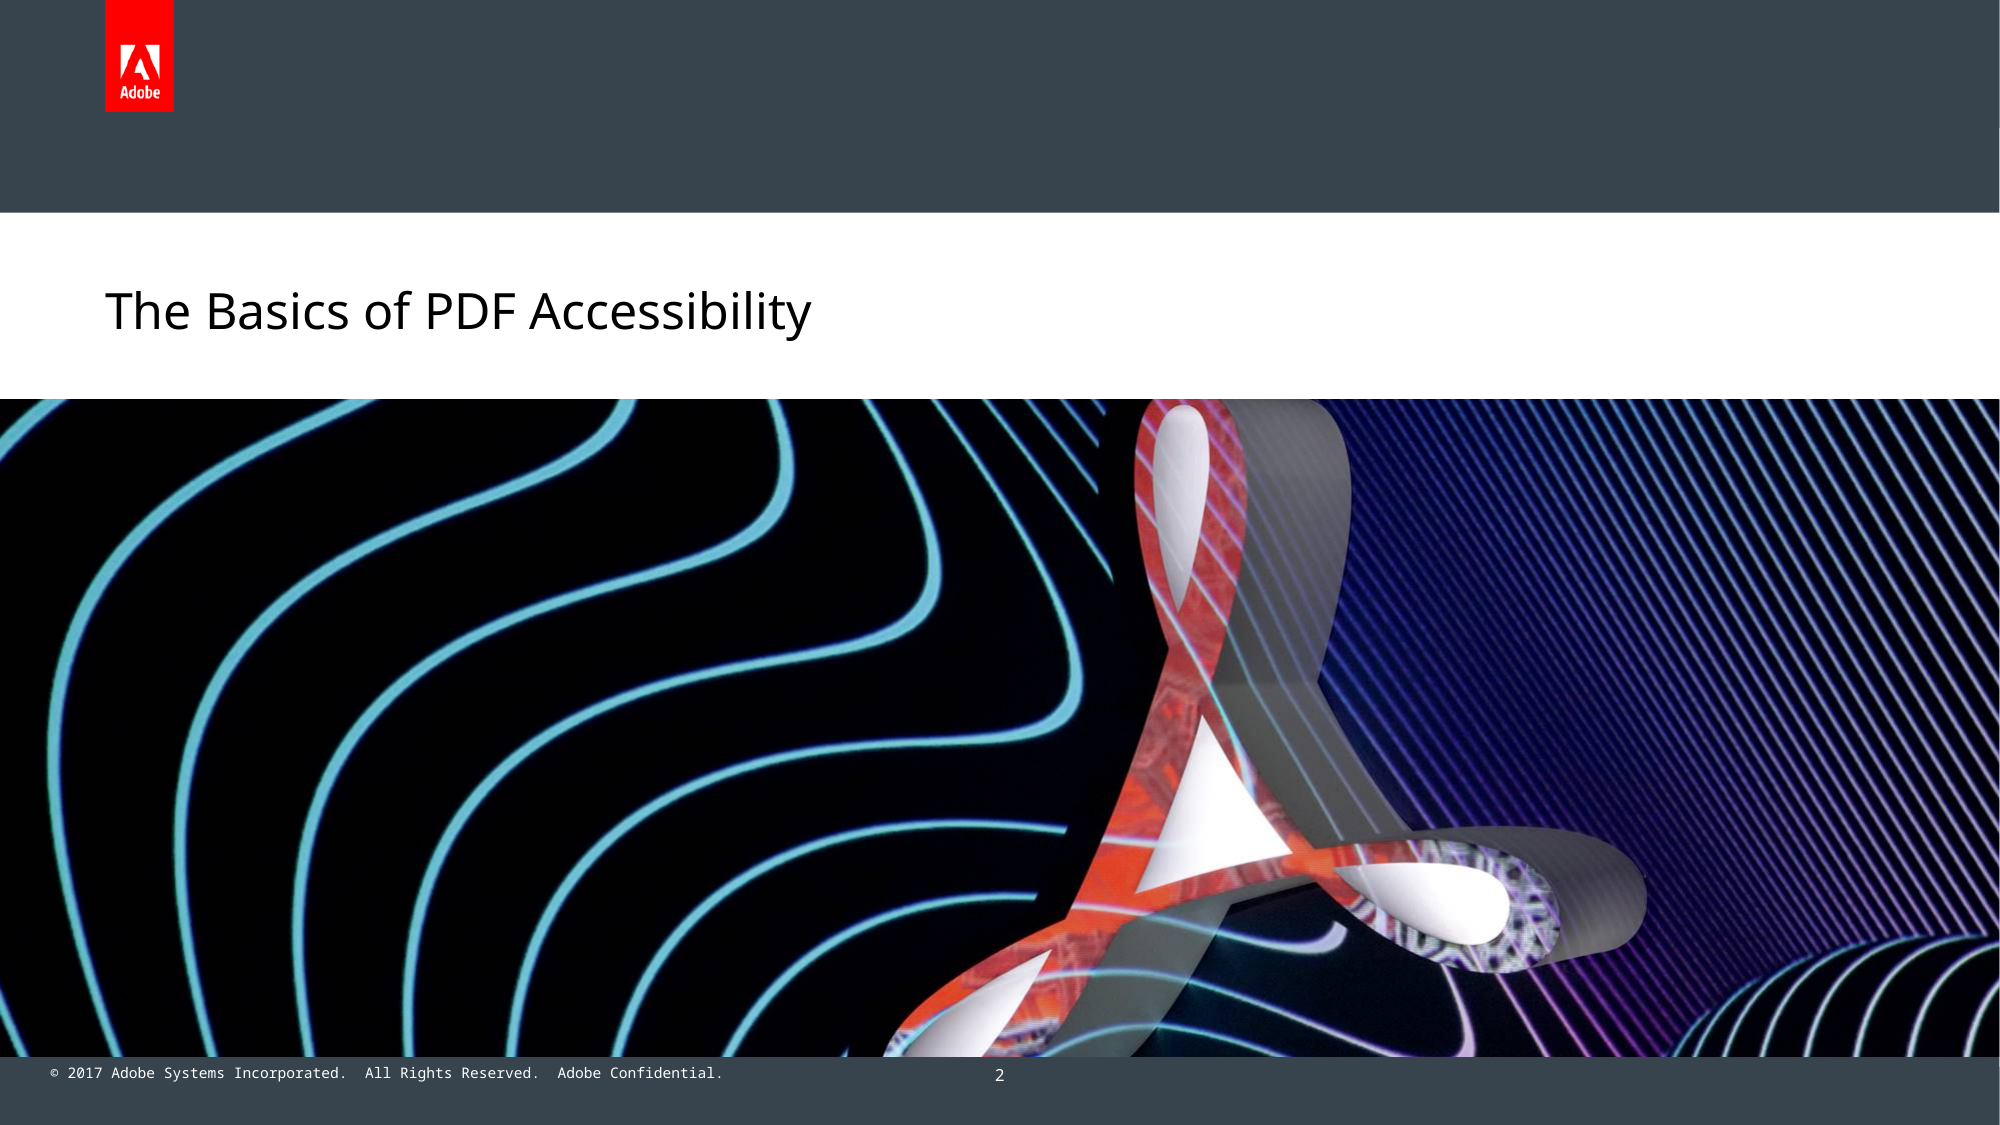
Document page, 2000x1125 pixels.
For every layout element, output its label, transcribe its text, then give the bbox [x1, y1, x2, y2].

picture [105, 0, 174, 112]
title The Basics of PDF Accessibility [105, 278, 1897, 340]
picture [0, 399, 2000, 1057]
slide_number 2 [916, 1062, 1083, 1091]
